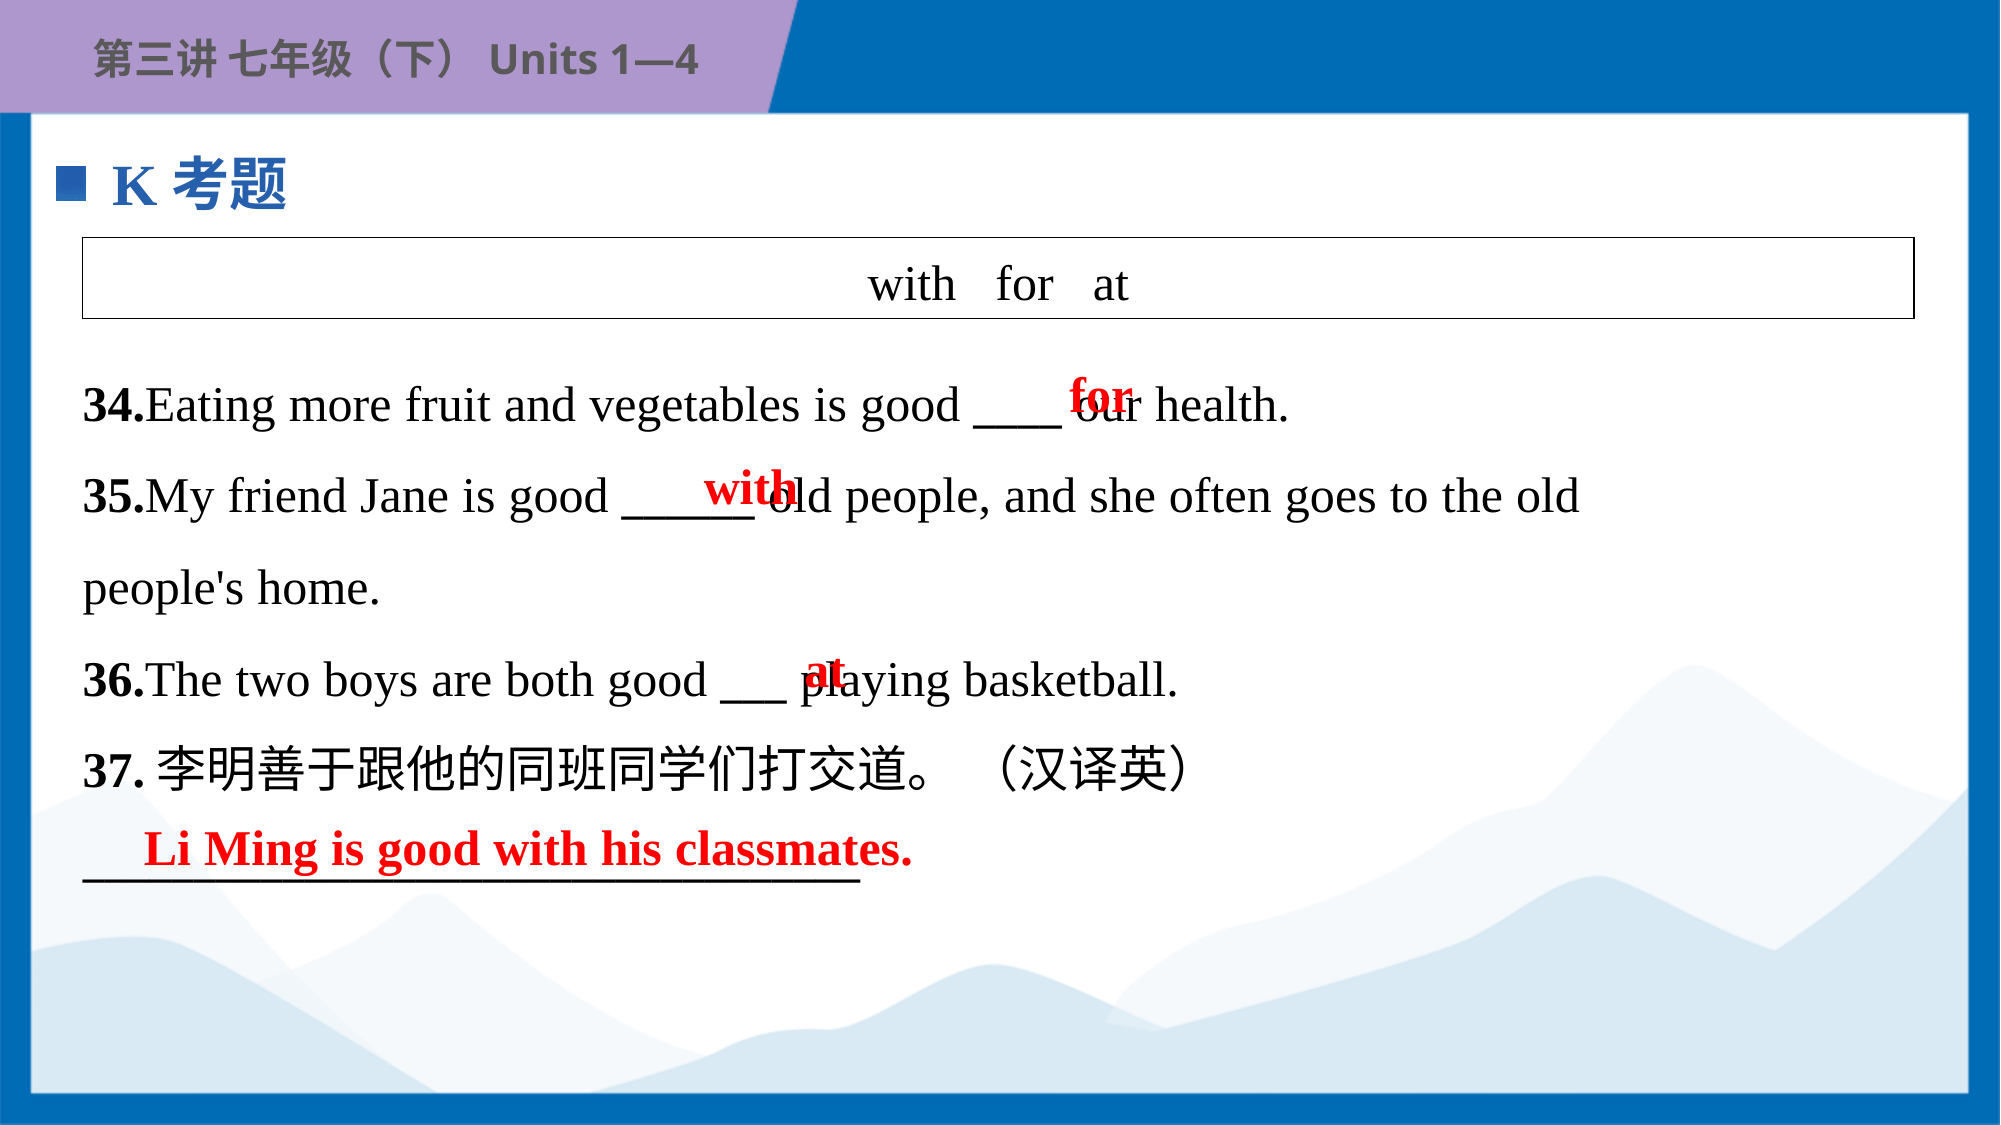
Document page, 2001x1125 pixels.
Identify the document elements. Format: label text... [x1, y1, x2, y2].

text_box with [685, 426, 817, 506]
text_box for [1051, 335, 1152, 414]
table_header with for at [83, 238, 1913, 318]
text_box at [786, 609, 865, 689]
picture [0, 0, 2000, 1125]
text_box Li Ming is good with his classmates. [89, 787, 968, 866]
text_box K考题 [112, 146, 1917, 217]
text_box 34.Eating more fruit and vegetables is good ____ our health. 35.My friend Jane is good ______ old people, and she often goes to the old people's home. 36.The two boys are both good ___ playing basketball. 37.李明善于跟他的同班同学们打交道。 （汉译英） ___________________________________ [82, 339, 1917, 876]
